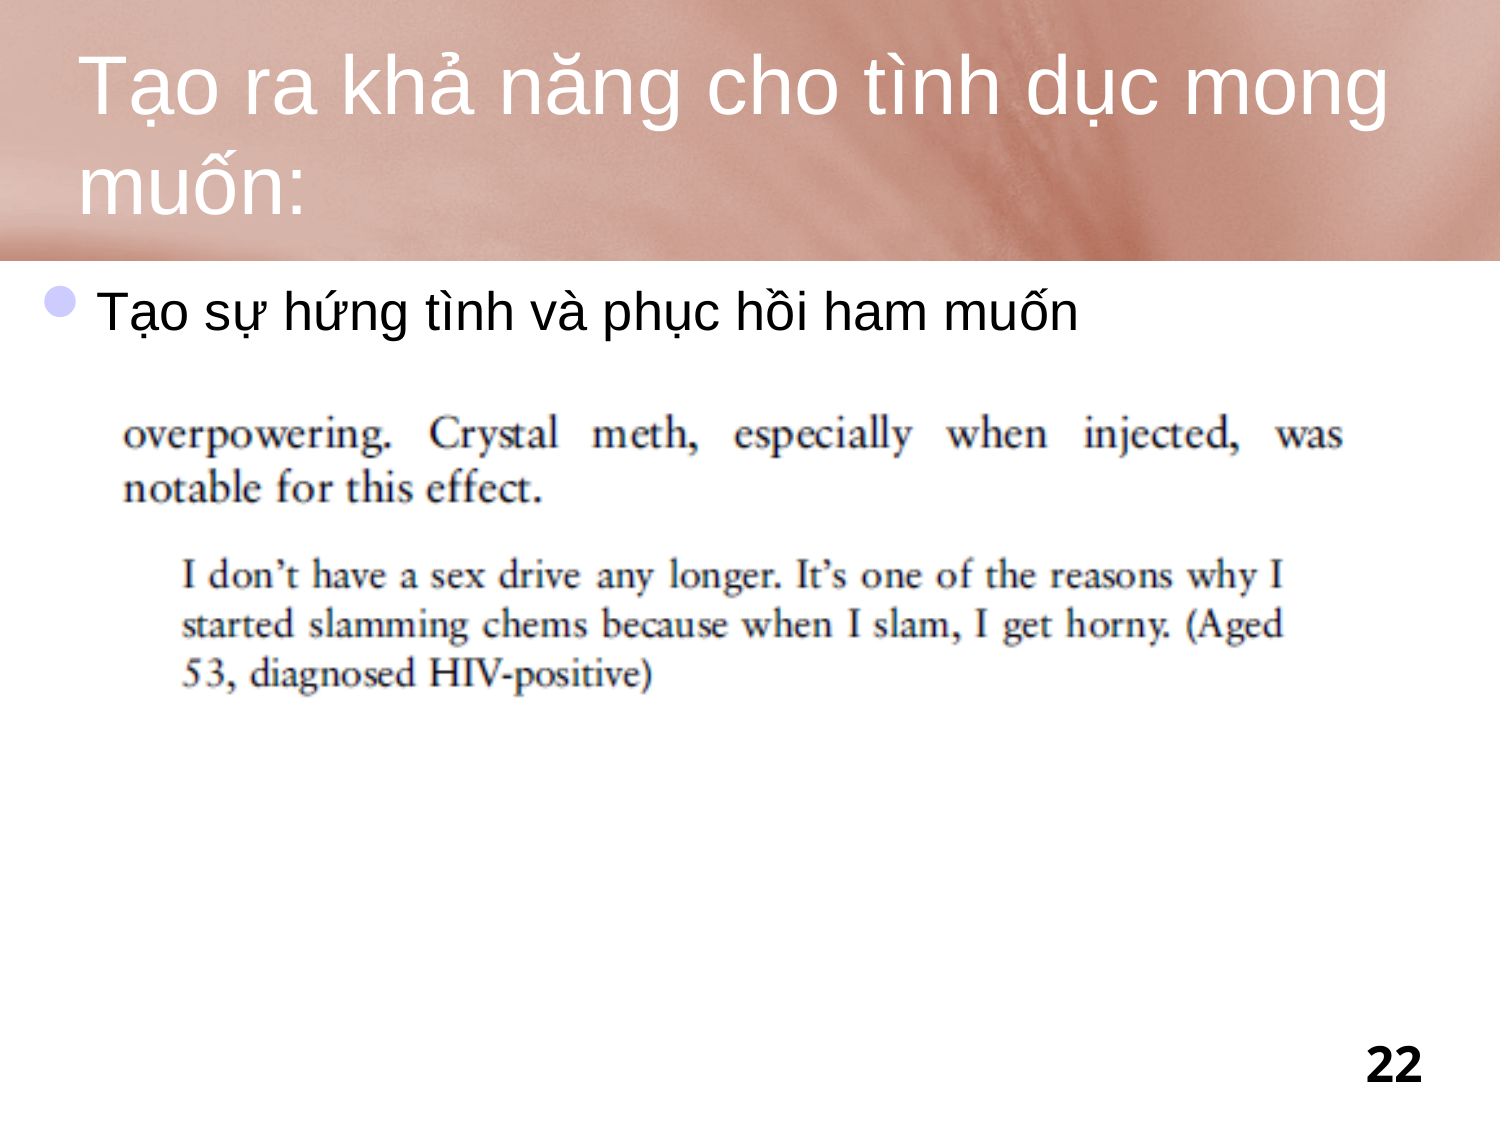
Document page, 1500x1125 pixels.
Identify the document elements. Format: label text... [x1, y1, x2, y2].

slide_number 22 [1087, 1024, 1438, 1101]
list Tạo sự hứng tình và phục hồi ham muốn [24, 262, 1476, 1063]
picture [0, 0, 1500, 261]
picture [113, 412, 1387, 713]
title Tạo ra khả năng cho tình dục mong muốn: [62, 37, 1413, 226]
